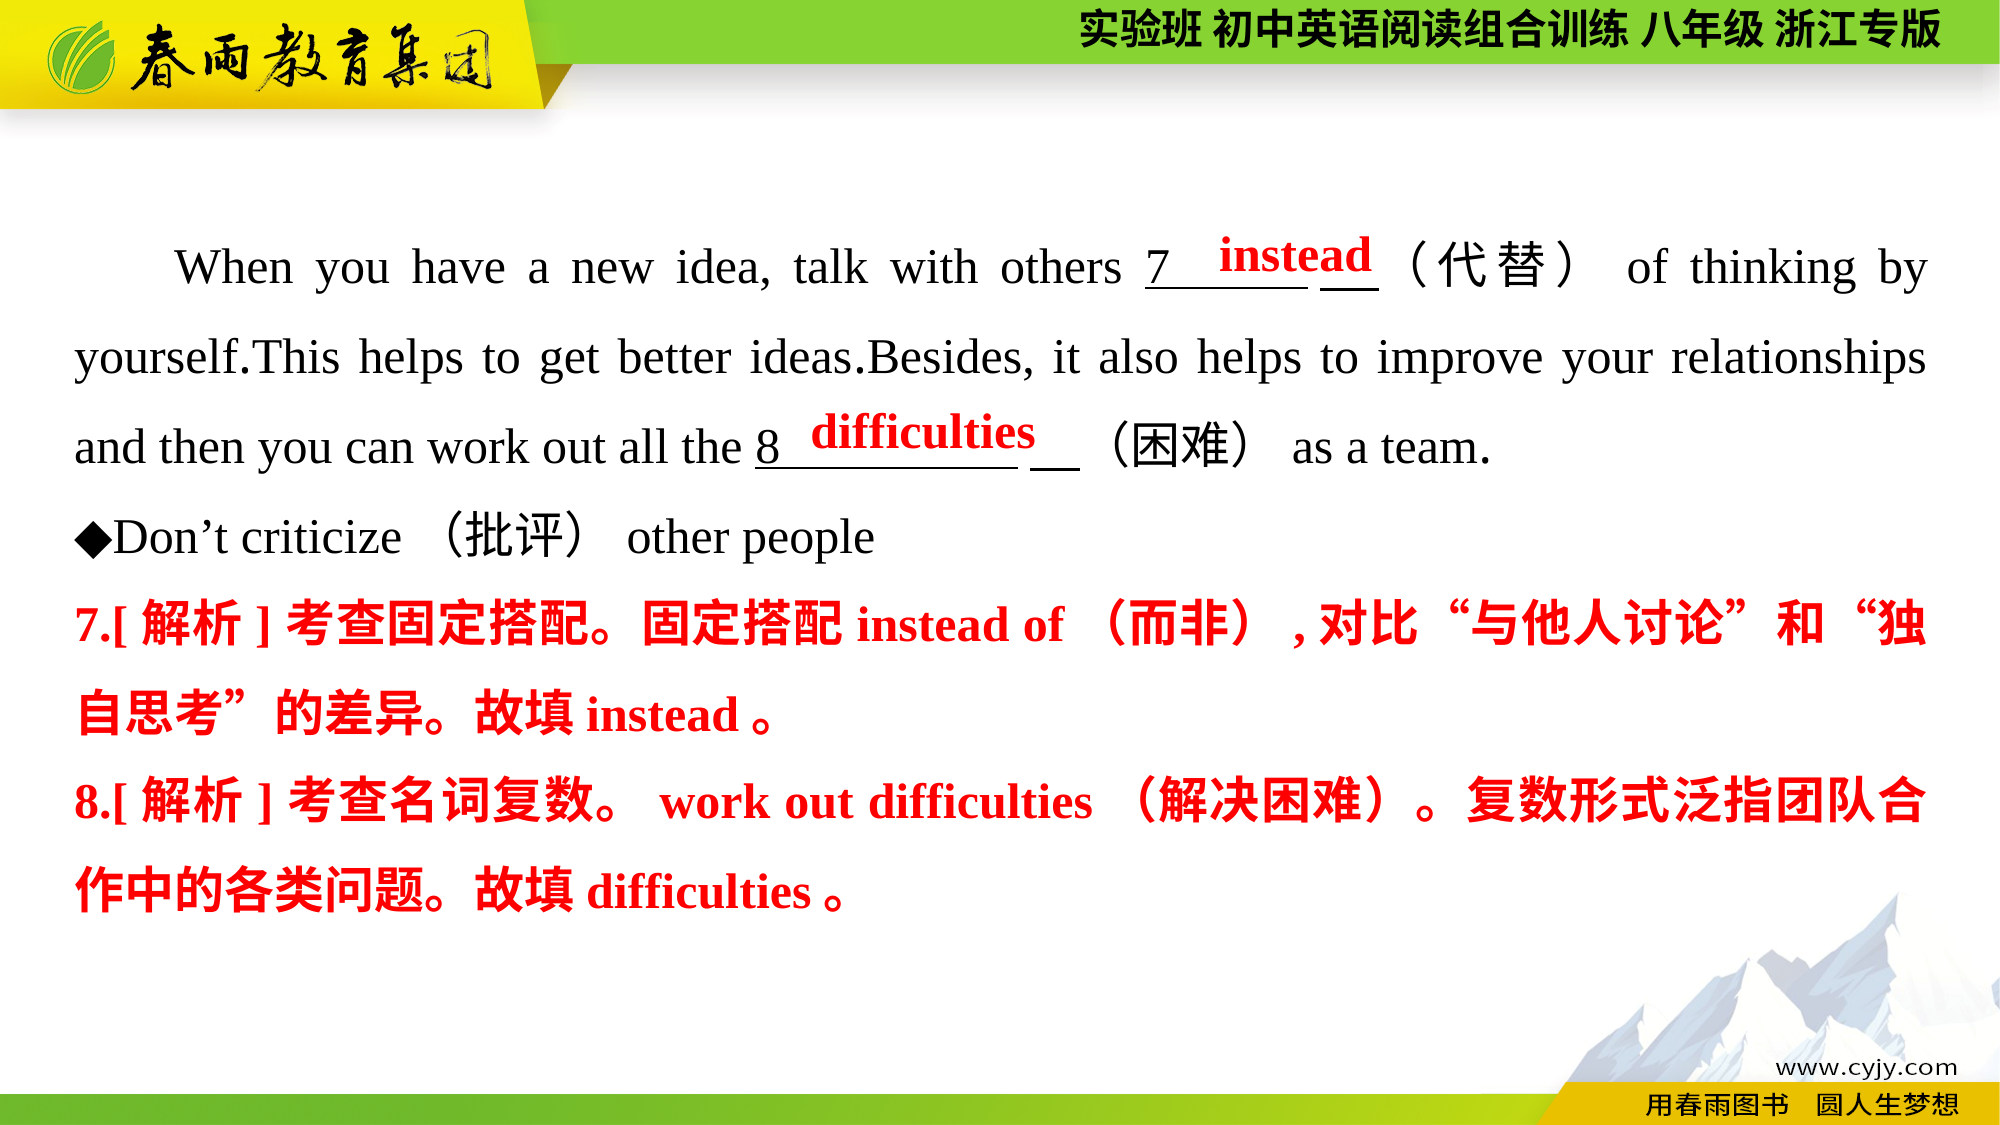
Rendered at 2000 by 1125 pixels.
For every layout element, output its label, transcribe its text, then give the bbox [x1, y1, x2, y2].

text_box 8.[解析]考查名词复数。work out difficulties（解决困难）。复数形式泛指团队合作中的各类问题。故填difficulties。 [59, 731, 1944, 927]
list When you have a new idea, talk with others 7 （代替）of thinking by yourself.This helps to get better ideas.Besides, it also helps to improve your relationships and then you can work out all the 8 （困难）as a team. ◆Don’t criticize（批评）other people [59, 196, 1944, 554]
text_box 7.[解析]考查固定搭配。固定搭配instead of（而非）,对比“与他人讨论”和“独自思考”的差异。故填instead。 [59, 554, 1944, 731]
text_box difficulties [795, 391, 1052, 467]
text_box instead [1204, 214, 1388, 289]
picture [0, 0, 2000, 1125]
